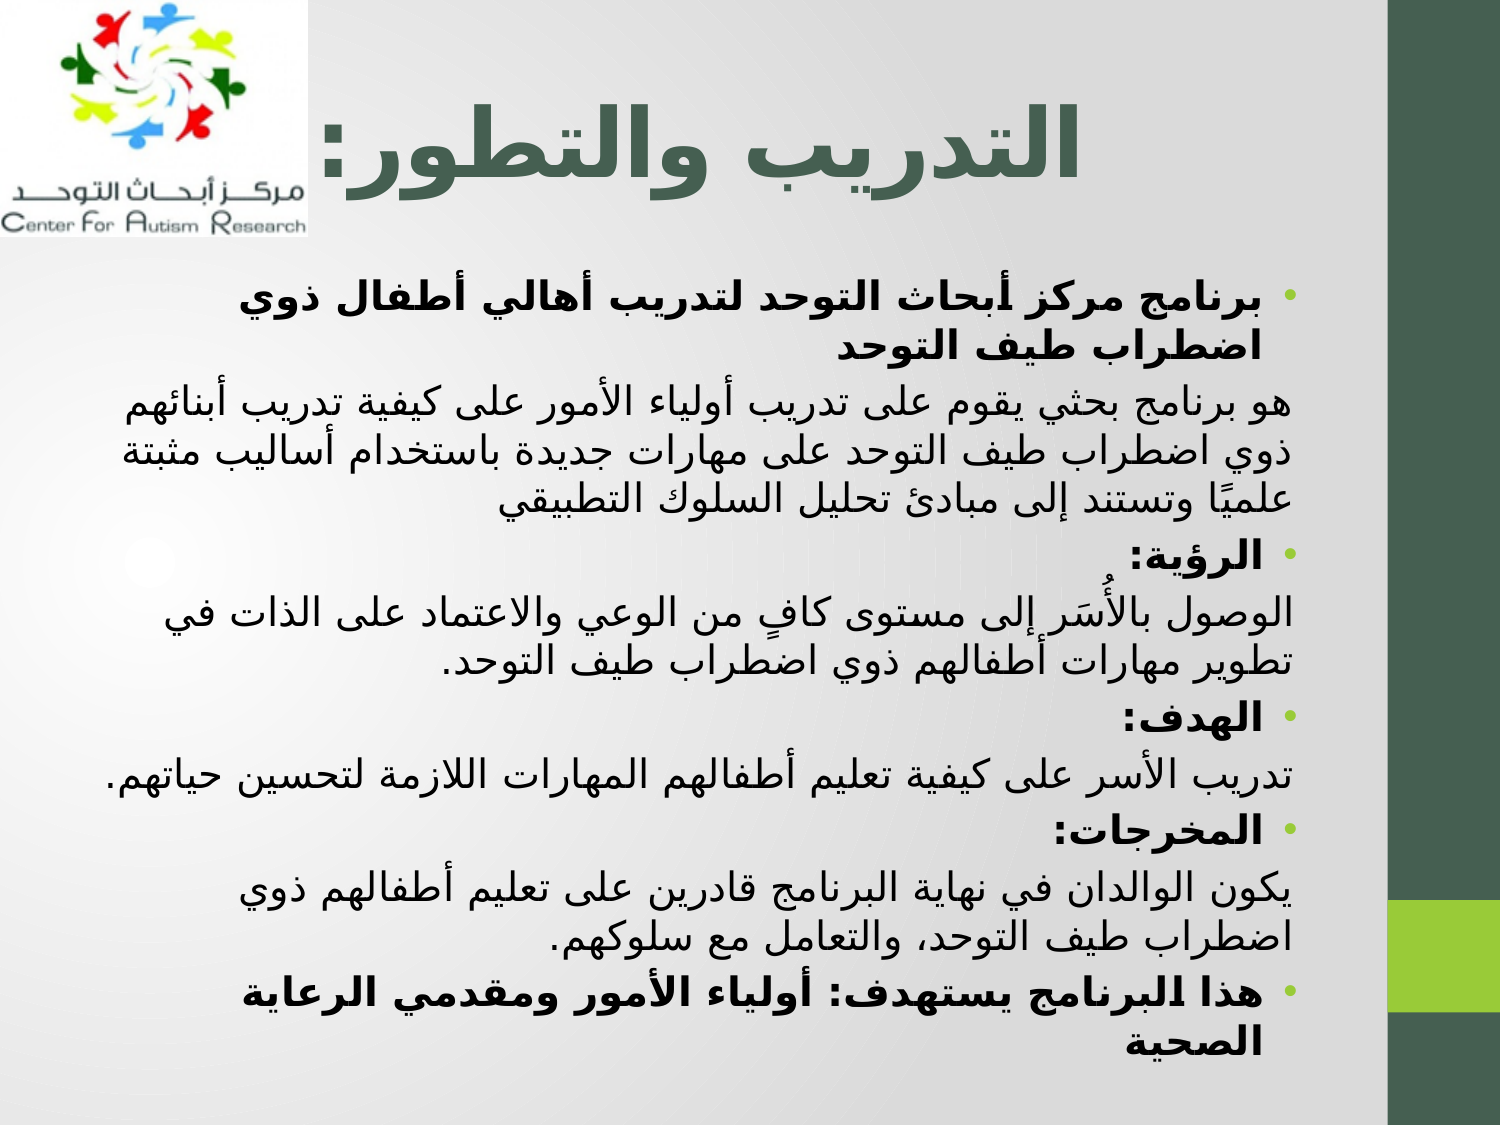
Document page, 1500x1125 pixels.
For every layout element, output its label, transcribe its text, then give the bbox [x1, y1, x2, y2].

picture [0, 0, 308, 237]
title التدريب والتطور: [319, 45, 1325, 233]
list برنامج مركز أبحاث التوحد لتدريب أهالي أطفال ذوي اضطراب طيف التوحد هو برنامج بحثي يقوم على تدريب أولياء الأمور على كيفية تدريب أبنائهم ذوي اضطراب طيف التوحد على مهارات جديدة باستخدام أساليب مثبتة علميًا وتستند إلى مبادئ تحليل السلوك التطبيقي الرؤية: الوصول بالأُسَر إلى مستوى كافٍ من الوعي والاعتماد على الذات في تطوير مهارات أطفالهم ذوي اضطراب طيف التوحد. الهدف: تدريب الأسر على كيفية تعليم أطفالهم المهارات اللازمة لتحسين حياتهم. المخرجات: يكون الوالدان في نهاية البرنامج قادرين على تعليم أطفالهم ذوي اضطراب طيف التوحد، والتعامل مع سلوكهم. هذا البرنامج يستهدف: أولياء الأمور ومقدمي الرعاية الصحية [75, 262, 1325, 1125]
